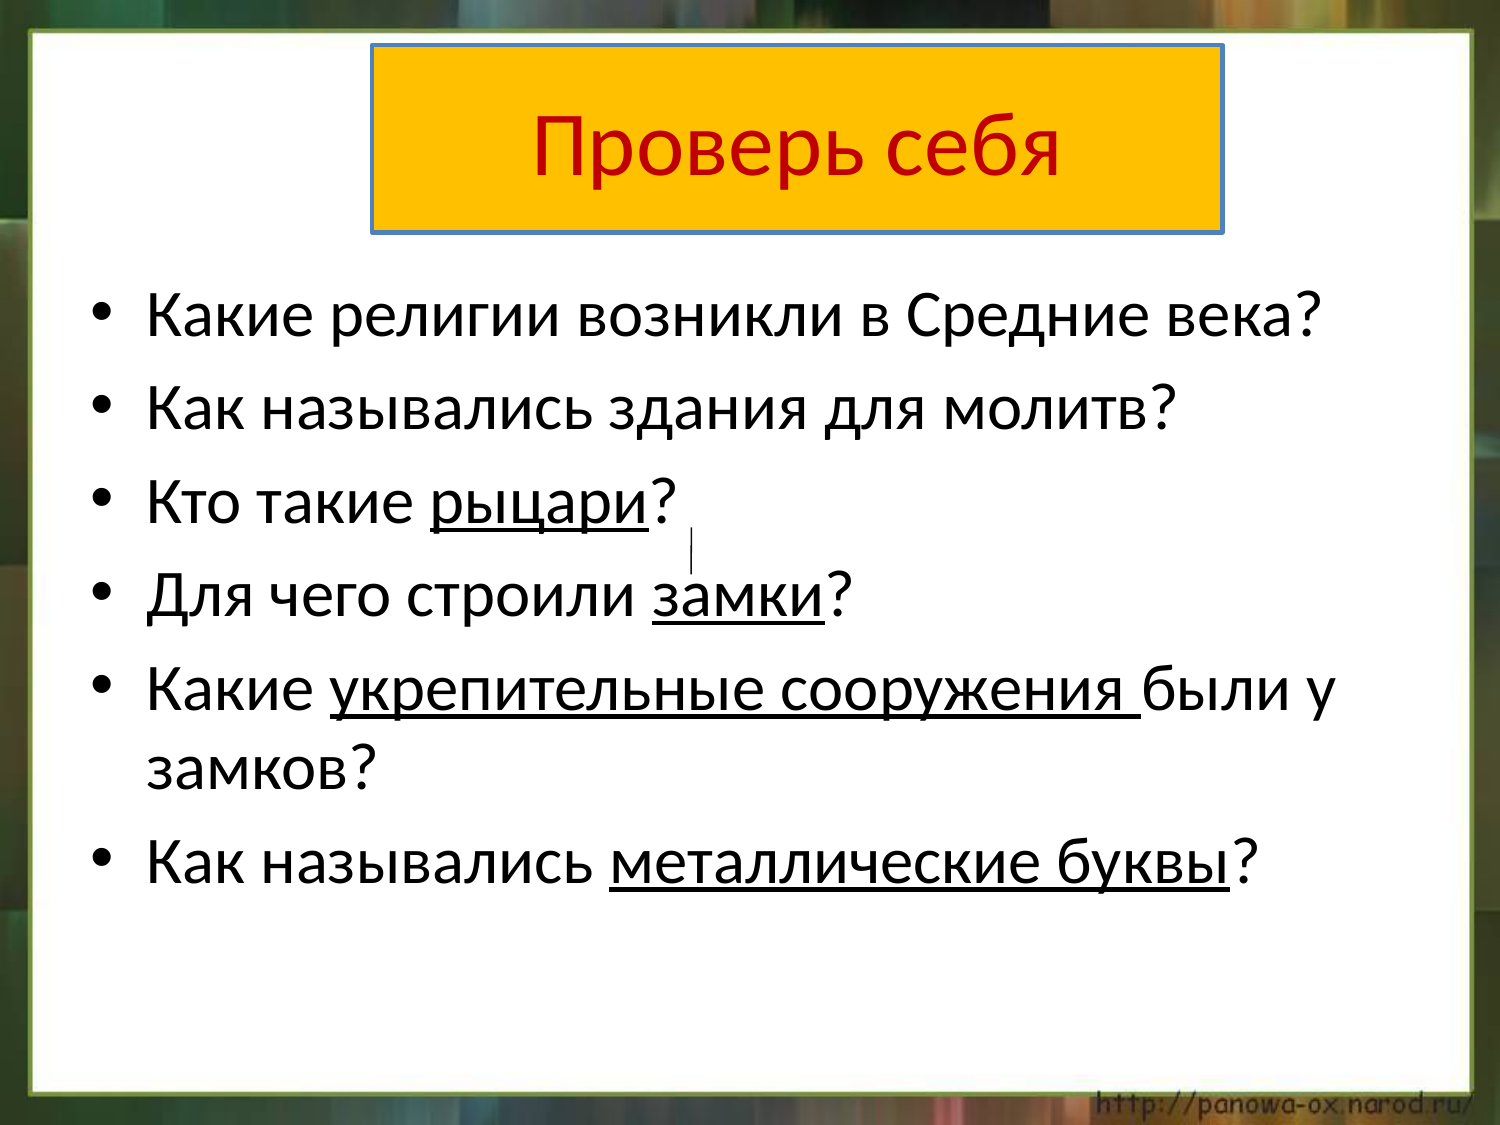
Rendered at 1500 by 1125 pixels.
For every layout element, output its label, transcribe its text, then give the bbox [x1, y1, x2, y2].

title Проверь себя [370, 43, 1225, 235]
picture [0, 0, 1500, 1125]
list Какие религии возникли в Средние века? Как назывались здания для молитв? Кто такие рыцари? Для чего строили замки? Какие укрепительные сооружения были у замков? Как назывались металлические буквы? [75, 262, 1425, 1005]
